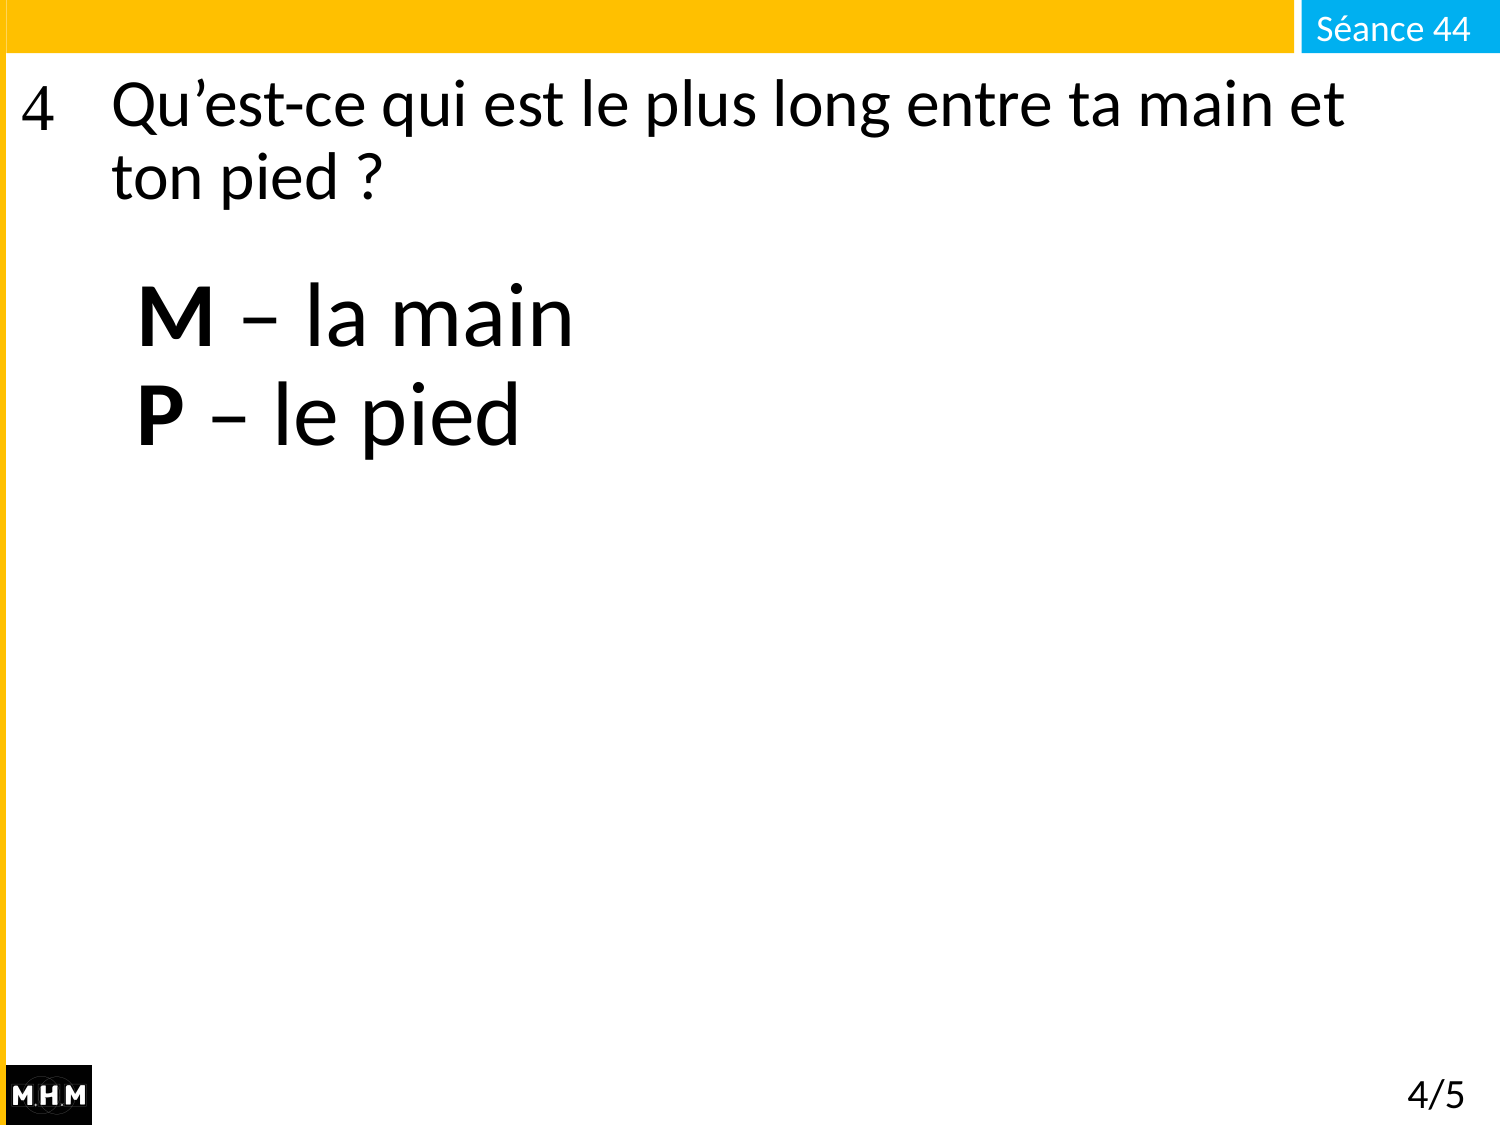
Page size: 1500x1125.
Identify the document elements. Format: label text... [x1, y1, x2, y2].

title Qu’est-ce qui est le plus long entre ta main et ton pied ? [96, 60, 1391, 223]
picture [6, 1065, 92, 1125]
text_box M – la main P – le pied [121, 259, 1448, 474]
list 4/5 [1373, 1064, 1500, 1125]
